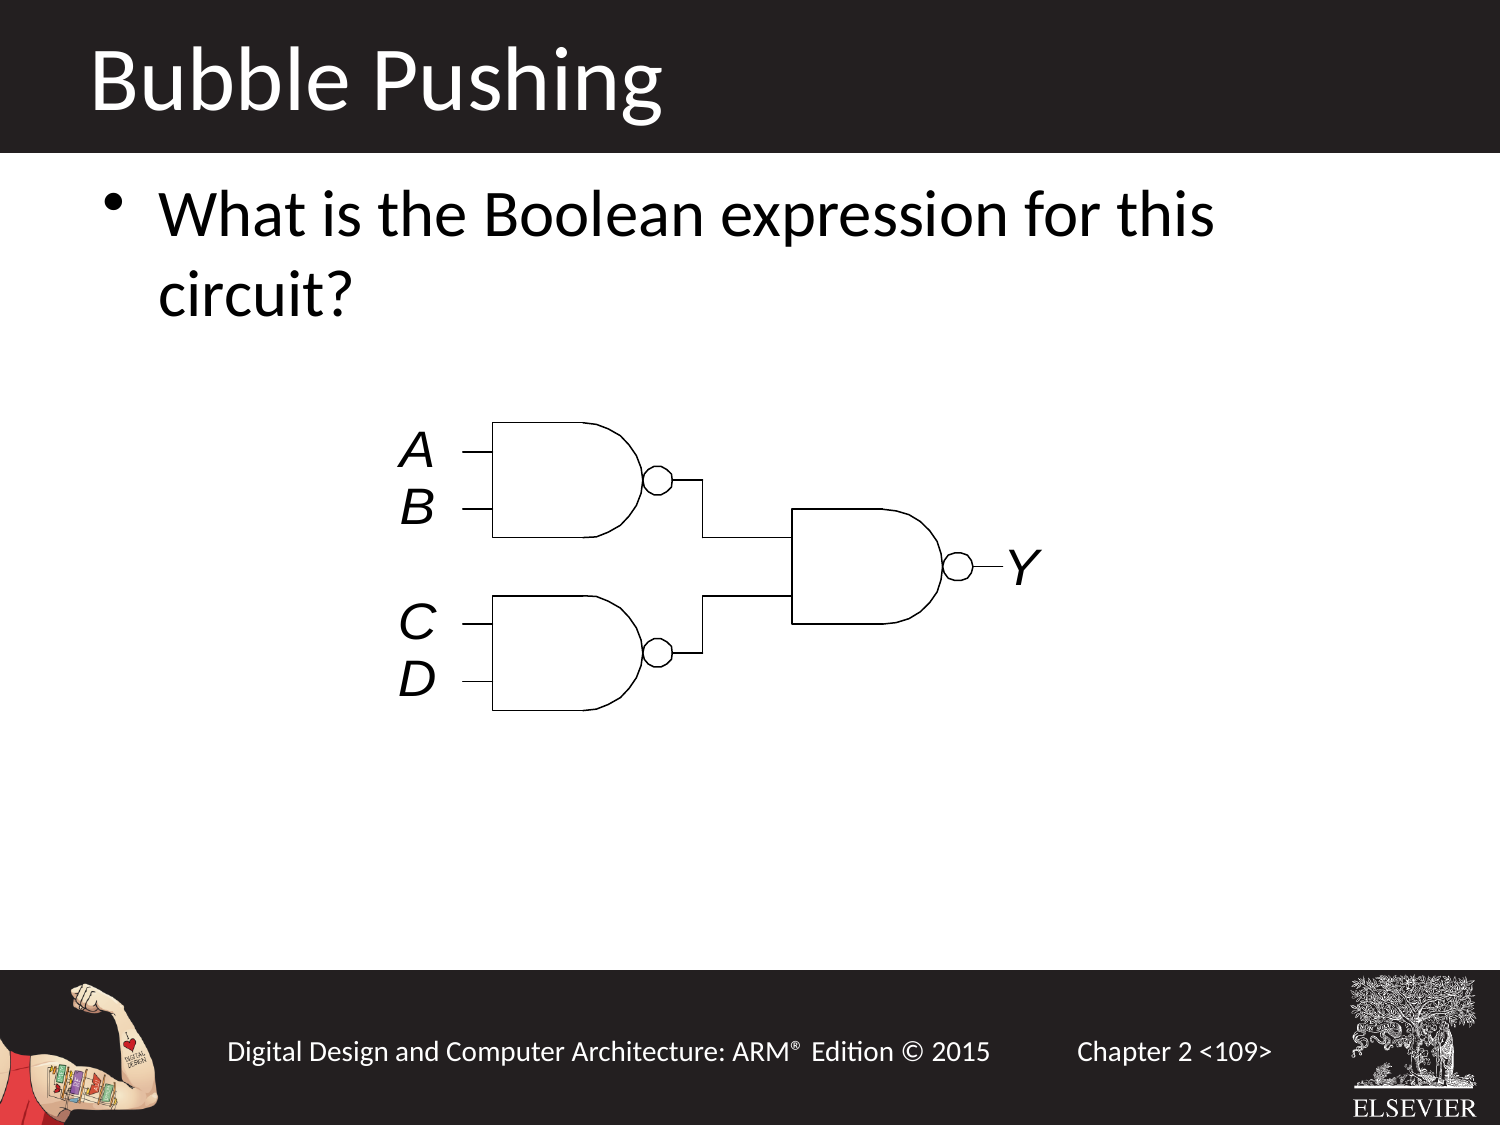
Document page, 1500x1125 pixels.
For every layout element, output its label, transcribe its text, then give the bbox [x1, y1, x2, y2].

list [349, 387, 1088, 747]
text_box What is the Boolean expression for this circuit? [87, 162, 1363, 1013]
picture [1350, 974, 1477, 1117]
text_box Bubble Pushing [75, 11, 1375, 136]
picture [0, 979, 163, 1125]
